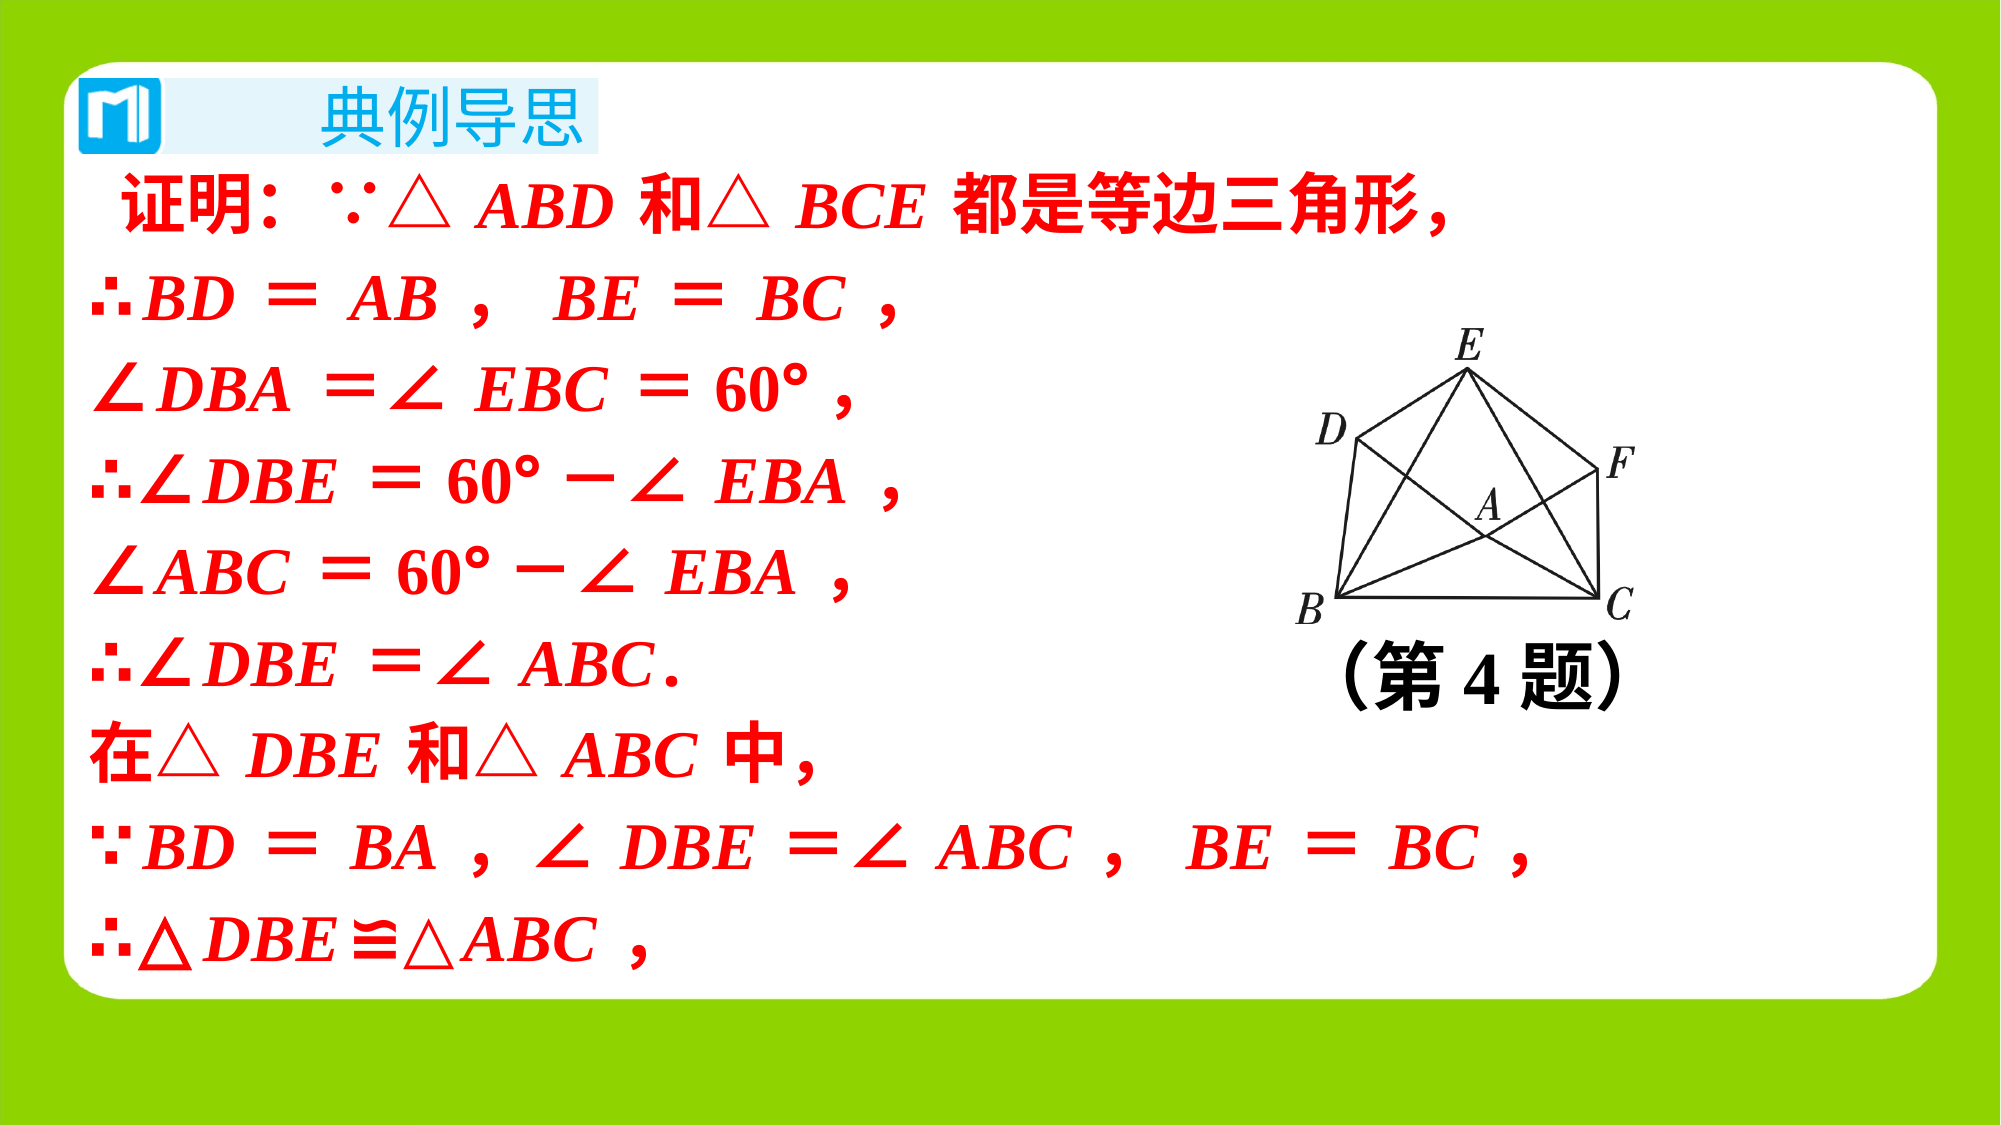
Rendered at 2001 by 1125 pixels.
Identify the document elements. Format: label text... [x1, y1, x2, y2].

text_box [1295, 328, 1638, 721]
text_box ∠ABC＝60°－∠EBA， [88, 528, 955, 620]
text_box ∠DBA＝∠EBC＝60°， [88, 345, 959, 436]
text_box ∵BD＝BA，∠DBE＝∠ABC，BE＝BC， [88, 802, 1583, 894]
text_box 在△DBE和△ABC中， [88, 711, 856, 802]
text_box ∴BD＝AB，BE＝BC， [88, 253, 940, 345]
text_box ∴△DBE≌△ABC， [88, 894, 794, 986]
picture [0, 0, 2001, 1125]
text_box ∴∠DBE＝∠ABC. [88, 619, 789, 711]
text_box ∴∠DBE＝60°－∠EBA， [88, 436, 1035, 528]
text_box 证明：∵△ABD和△BCE都是等边三角形， [88, 162, 1559, 254]
